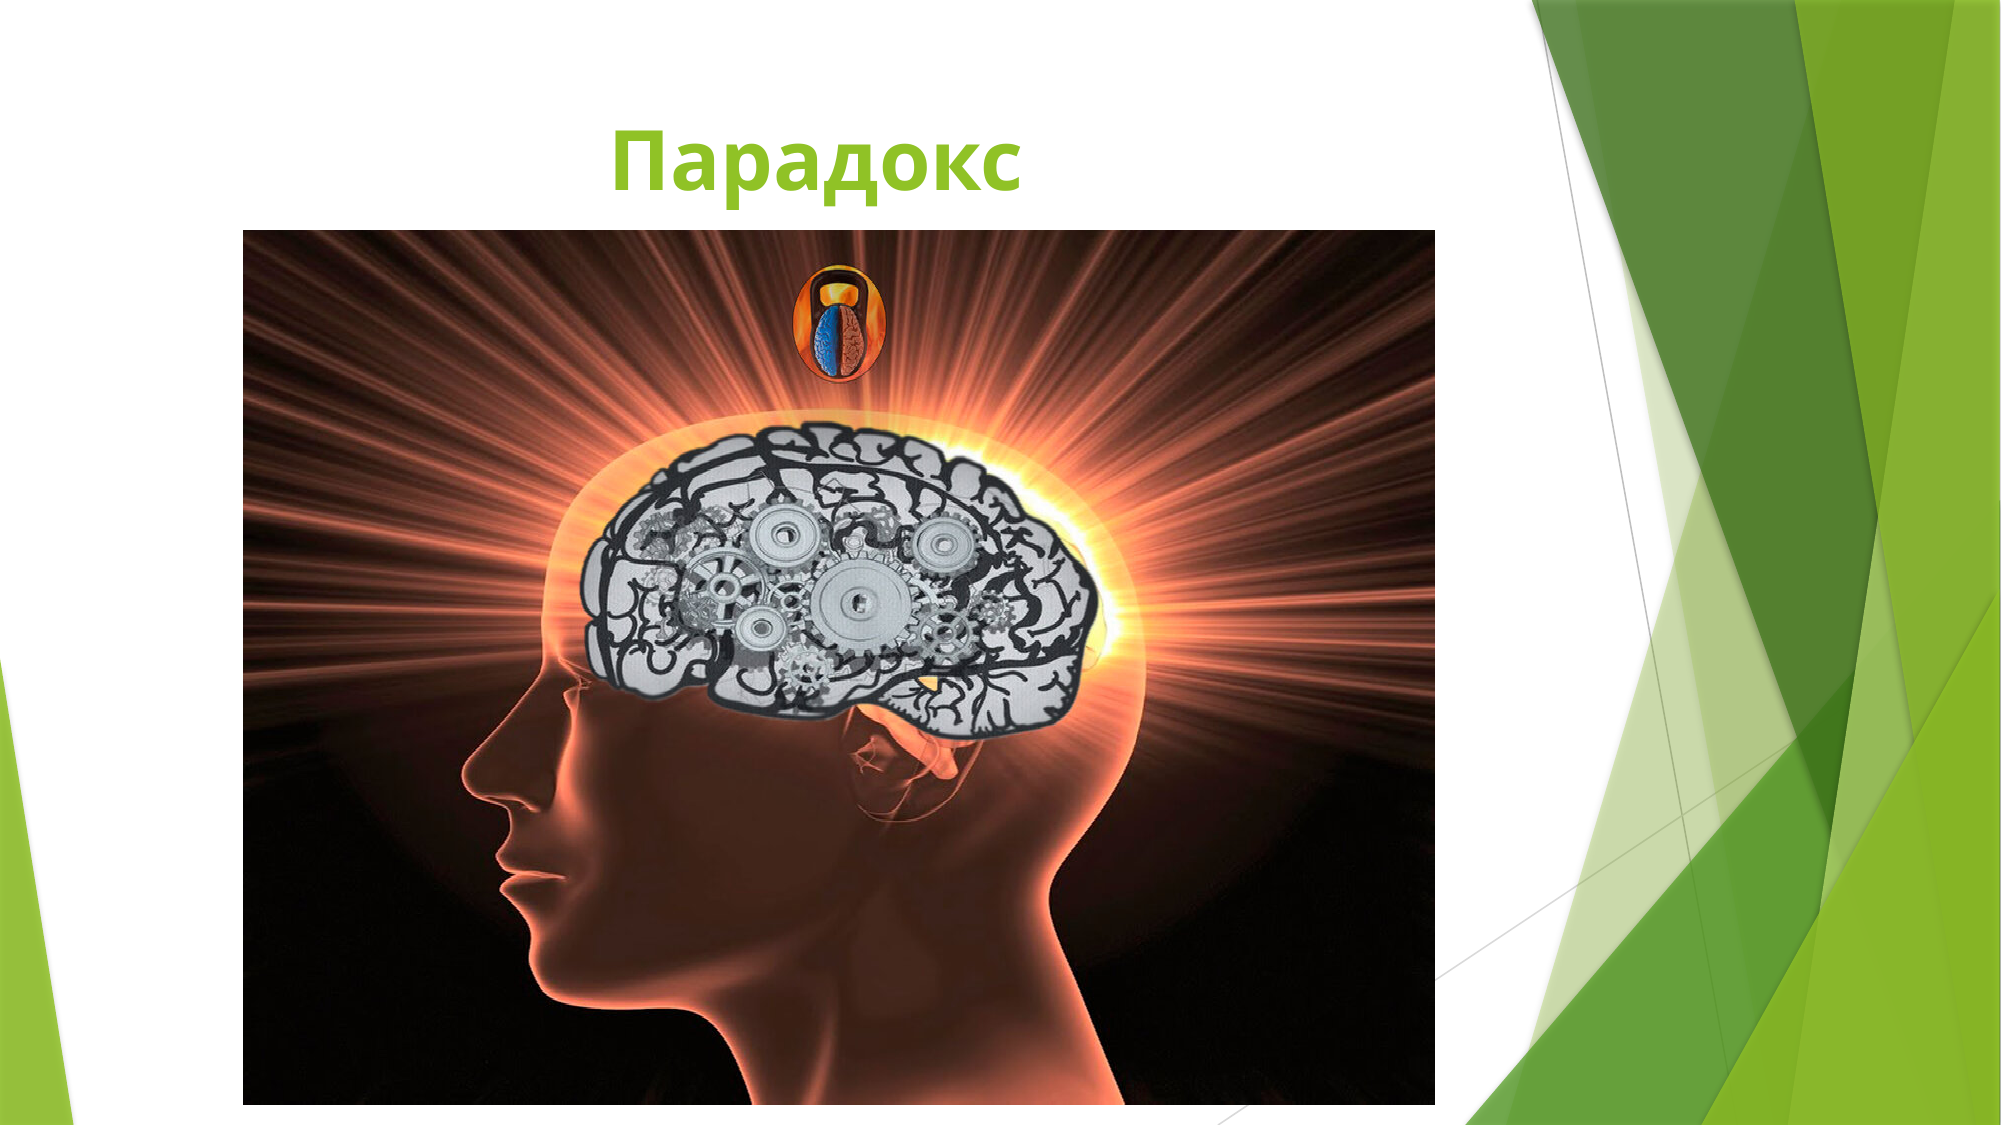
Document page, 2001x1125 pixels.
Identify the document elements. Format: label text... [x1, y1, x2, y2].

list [242, 230, 1435, 1106]
title Парадокс [111, 99, 1522, 317]
